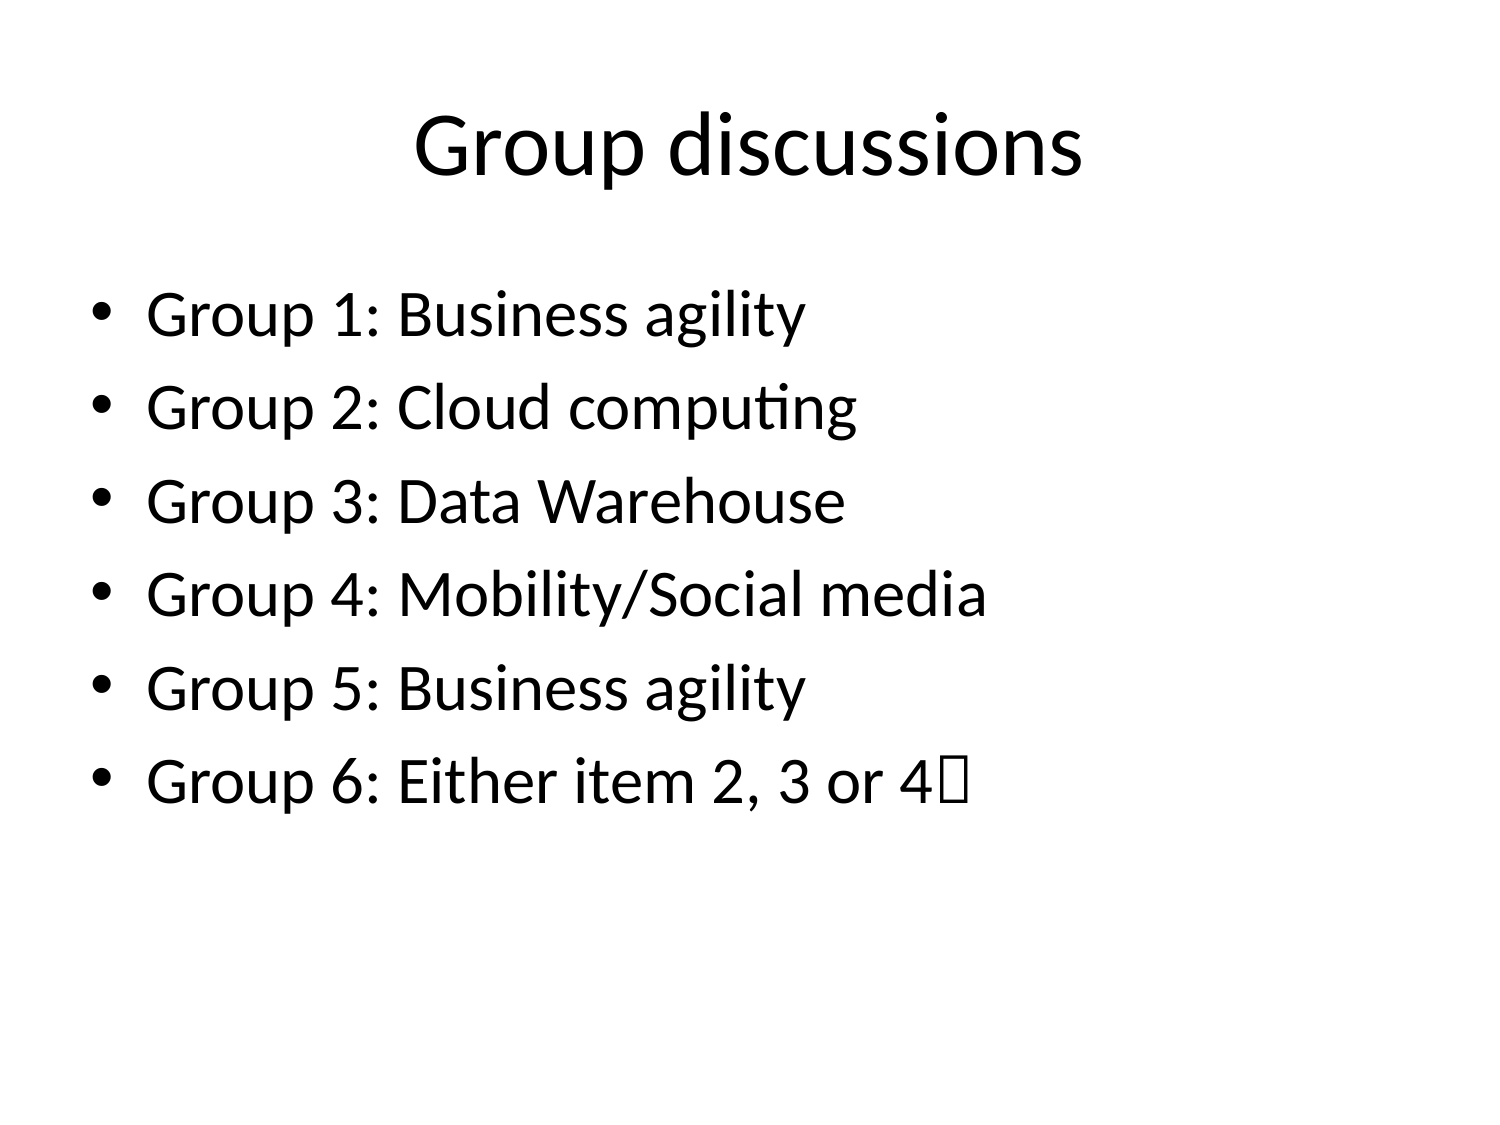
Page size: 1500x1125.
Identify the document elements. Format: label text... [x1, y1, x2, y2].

list Group 1: Business agility Group 2: Cloud computing Group 3: Data Warehouse Group 4: Mobility/Social media Group 5: Business agility Group 6: Either item 2, 3 or 4 [75, 262, 1425, 1005]
title Group discussions [75, 45, 1425, 233]
